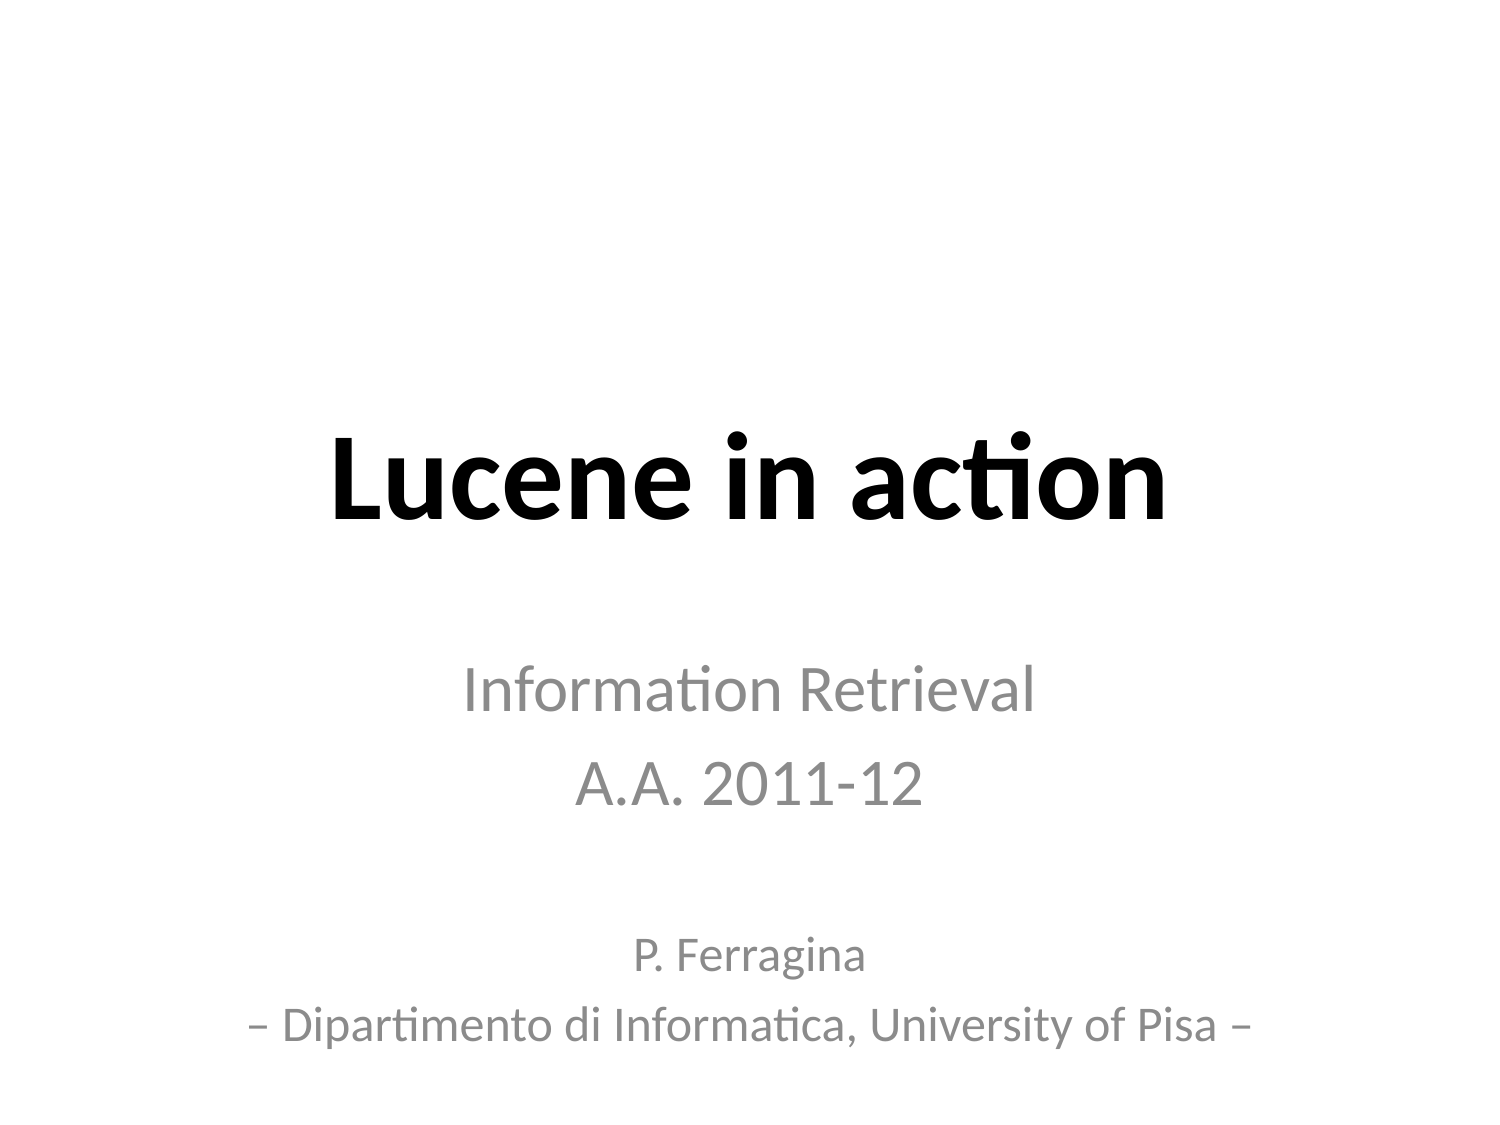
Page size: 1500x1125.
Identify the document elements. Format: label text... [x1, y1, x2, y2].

title Lucene in action [112, 349, 1388, 591]
subtitle Information Retrieval A.A. 2011-12 P. Ferragina – Dipartimento di Informatica, University of Pisa – [225, 637, 1275, 1079]
